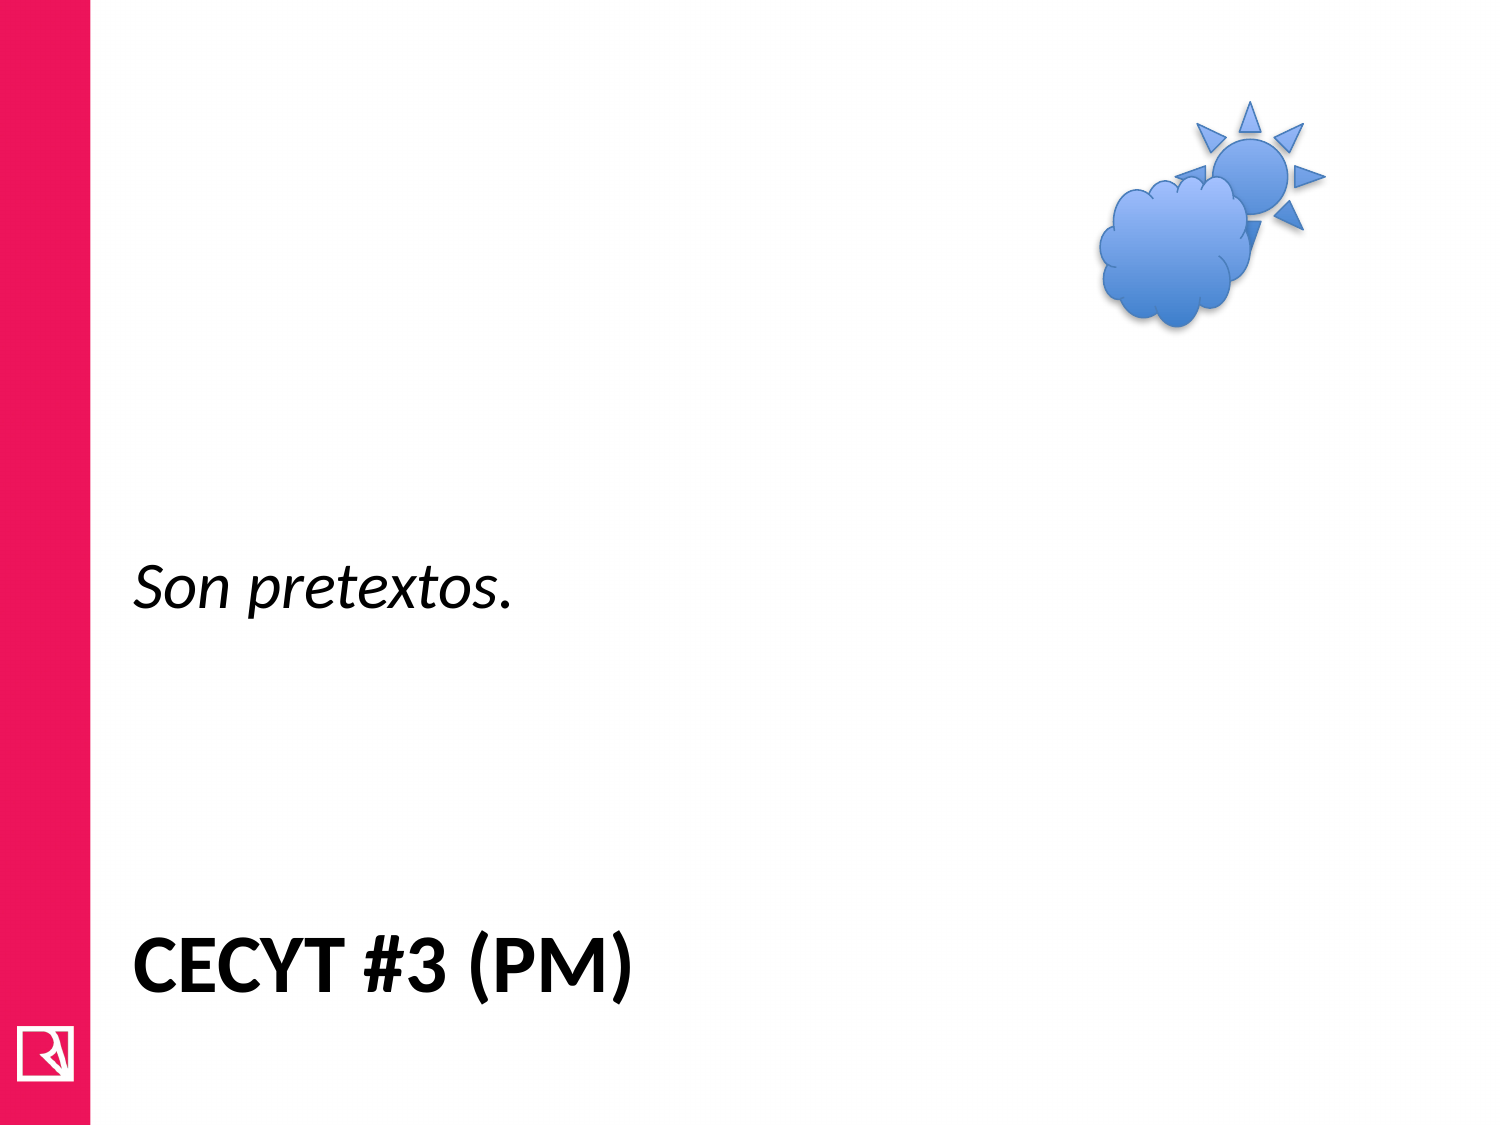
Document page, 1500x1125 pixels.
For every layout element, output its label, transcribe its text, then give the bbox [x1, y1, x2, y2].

text_box [1099, 175, 1252, 328]
title Cecyt #3 (Pm) [118, 901, 1394, 1125]
text_box [1174, 165, 1207, 179]
picture [0, 0, 1500, 1125]
text_box [1238, 100, 1262, 133]
list Son pretextos. [118, 476, 1394, 723]
text_box [1294, 165, 1326, 189]
text_box [1273, 122, 1304, 154]
text_box [1196, 122, 1227, 154]
text_box [1250, 220, 1262, 245]
text_box [1273, 199, 1304, 231]
text_box [1211, 138, 1289, 216]
